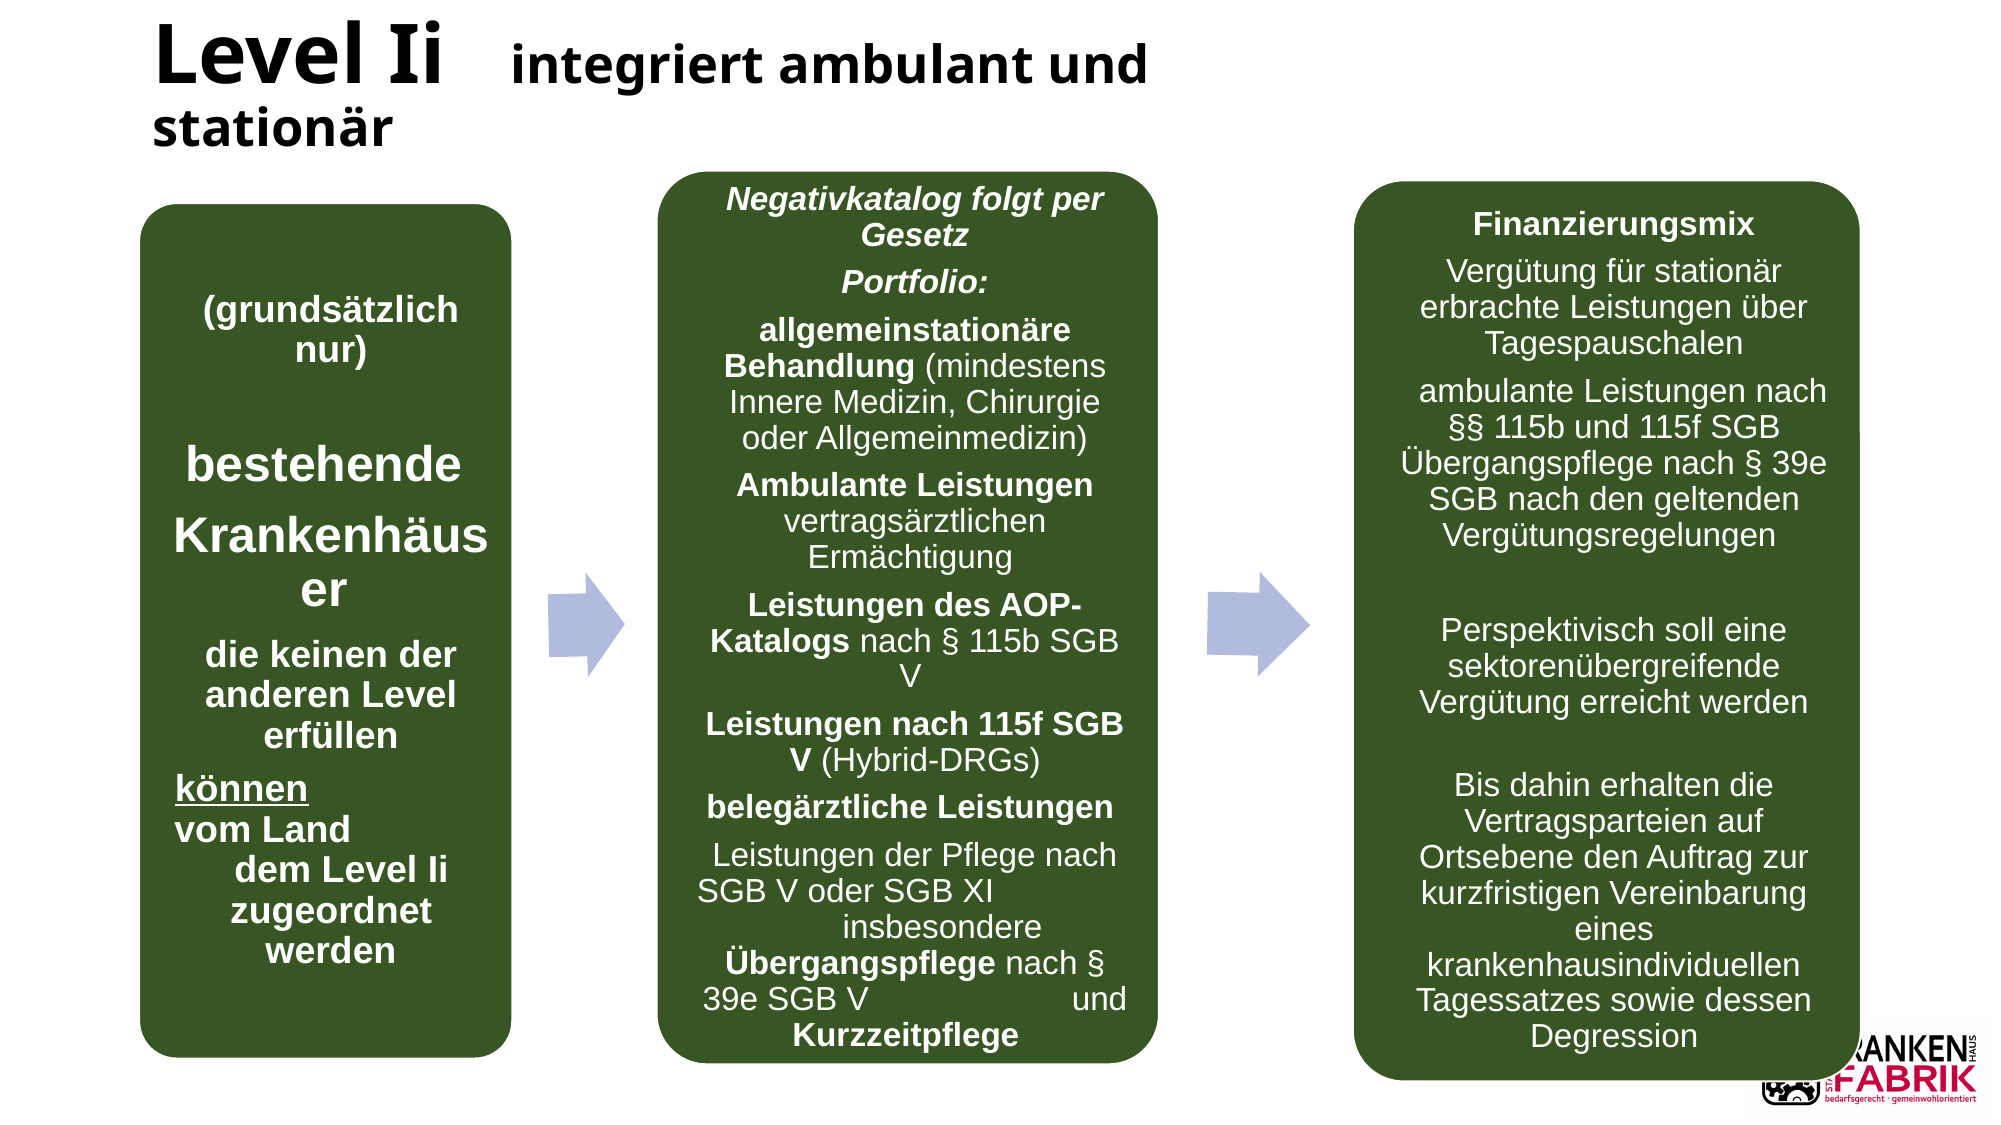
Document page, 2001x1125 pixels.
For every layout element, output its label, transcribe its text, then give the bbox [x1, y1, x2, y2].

picture [1744, 1013, 1994, 1123]
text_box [137, 159, 1863, 1103]
title Level Ii integriert ambulant und stationär [137, 4, 1217, 159]
